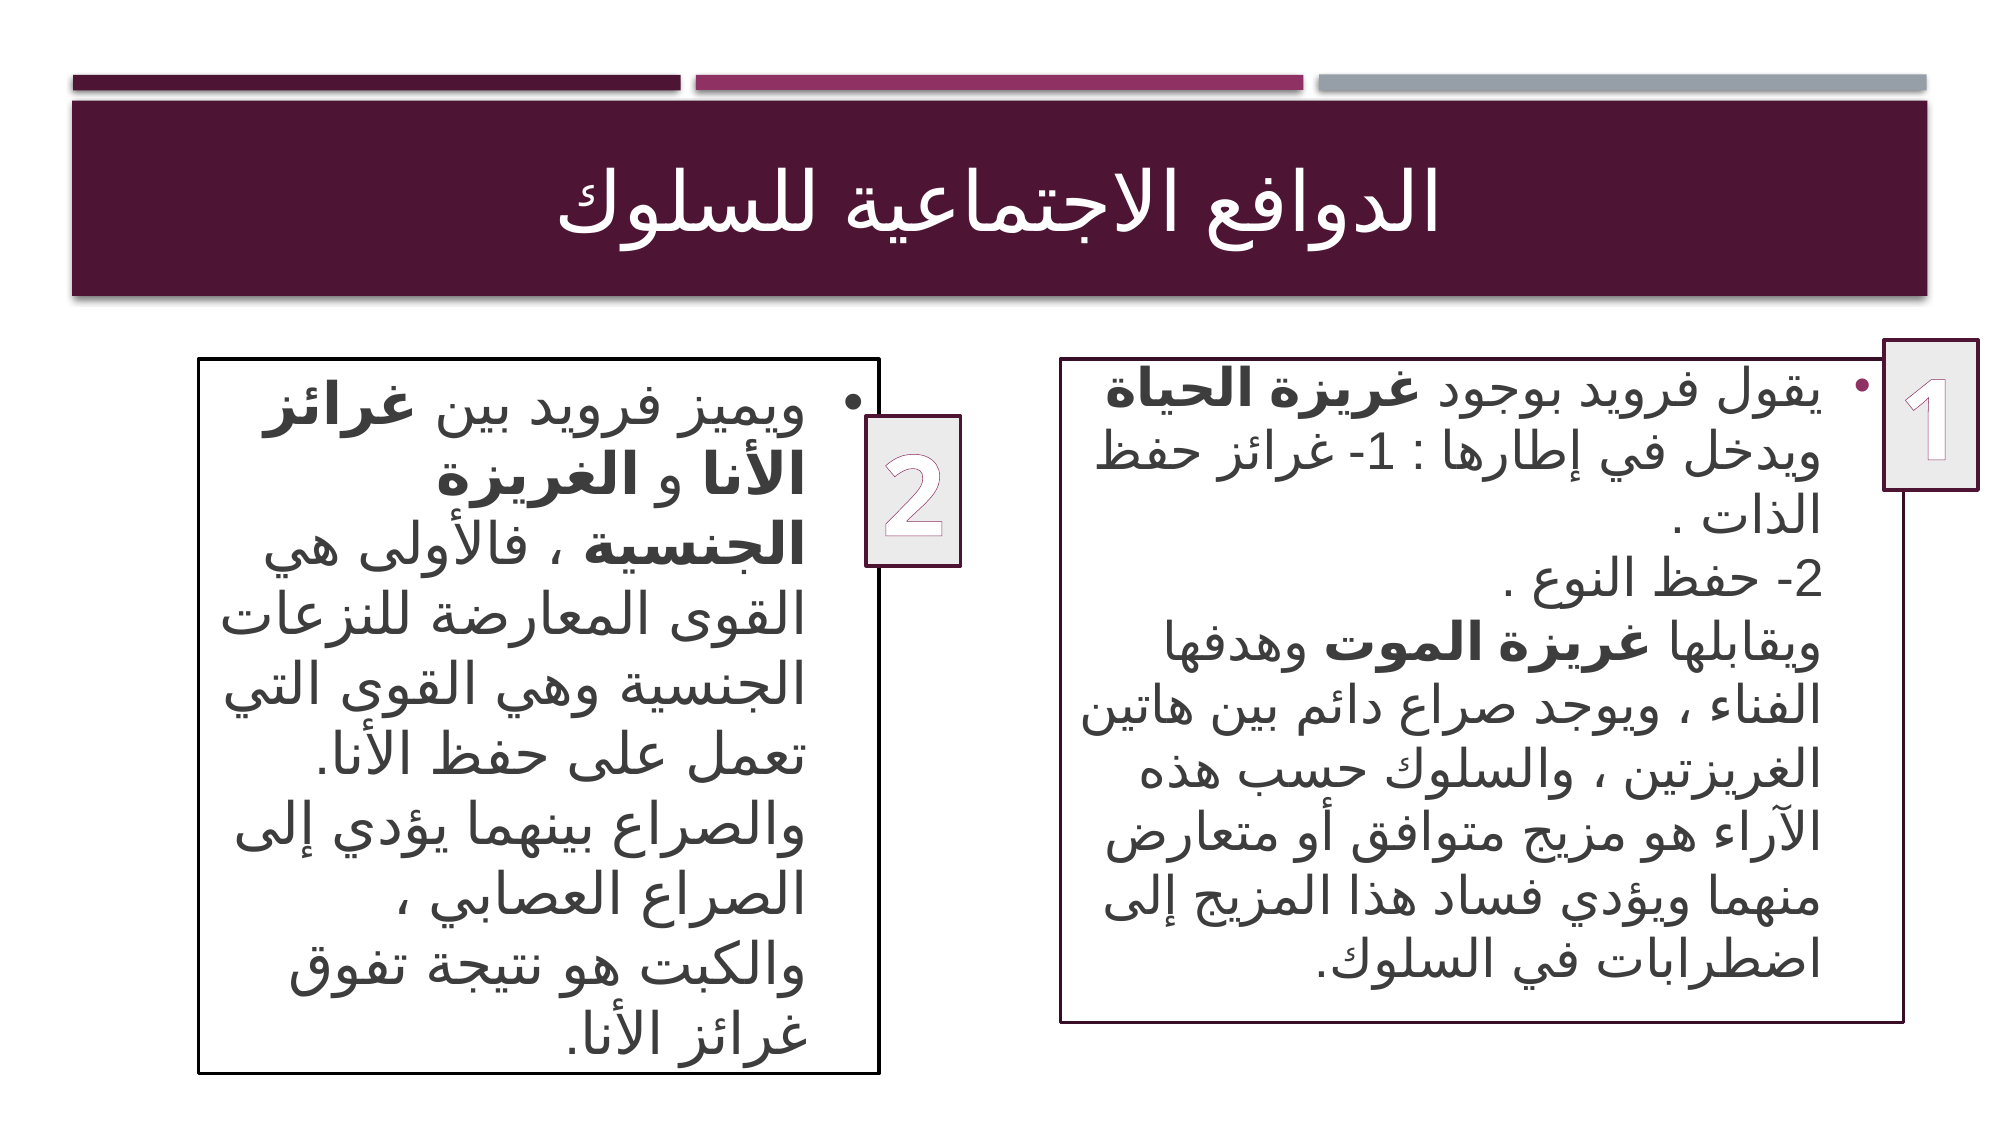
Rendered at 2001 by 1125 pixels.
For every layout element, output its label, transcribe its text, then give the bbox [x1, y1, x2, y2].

title الدوافع الاجتماعية للسلوك [95, 115, 1905, 282]
text_box 1 [1882, 338, 1980, 492]
text_box 2 [864, 414, 962, 568]
text_box [1059, 492, 1905, 1024]
text_box ويميز فرويد بين غرائز الأنا و الغريزة الجنسية ، فالأولى هي القوى المعارضة للنزعات الجنسية وهي القوى التي تعمل على حفظ الأنا. والصراع بينهما يؤدي إلى الصراع العصابي ، والكبت هو نتيجة تفوق غرائز الأنا. [197, 357, 881, 1075]
list يقول فرويد بوجود غريزة الحياة ويدخل في إطارها : 1- غرائز حفظ الذات . 2- حفظ النوع . ويقابلها غريزة الموت وهدفها الفناء ، ويوجد صراع دائم بين هاتين الغريزتين ، والسلوك حسب هذه الآراء هو مزيج متوافق أو متعارض منهما ويؤدي فساد هذا المزيج إلى اضطرابات في السلوك. [1041, 340, 1885, 1002]
